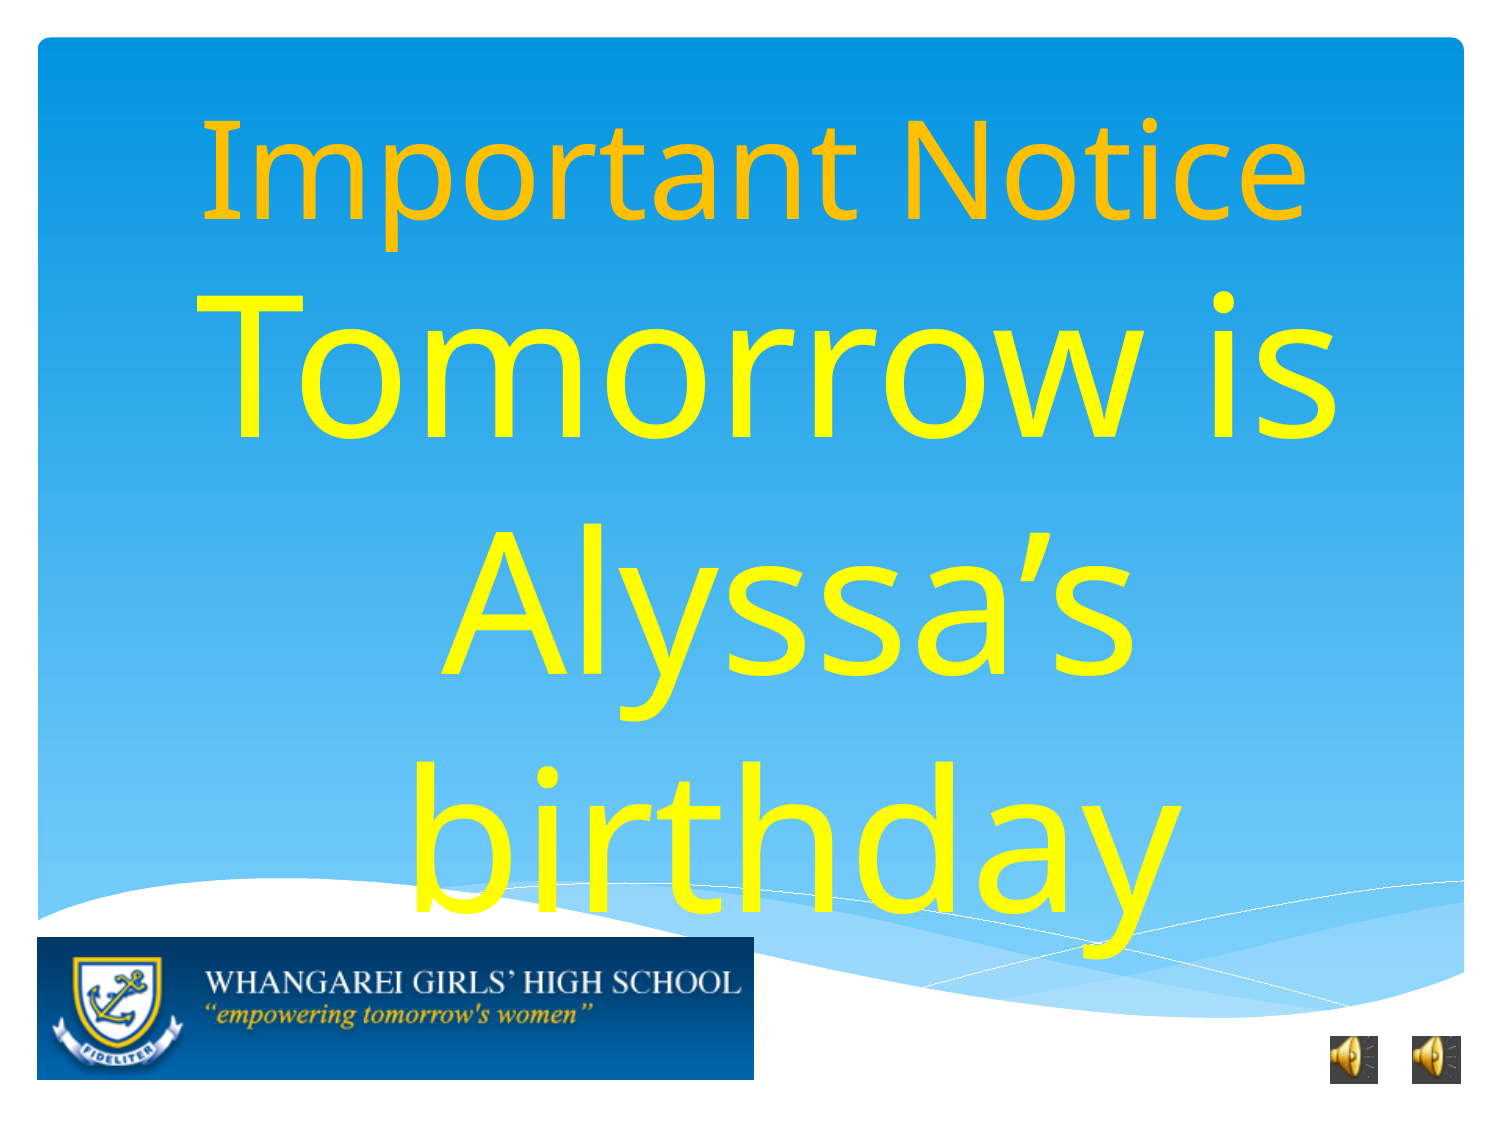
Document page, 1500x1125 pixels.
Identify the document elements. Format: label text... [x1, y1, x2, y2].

picture [37, 937, 754, 1080]
picture [1328, 1034, 1380, 1086]
text_box Tomorrow is Alyssa’s birthday [149, 231, 1391, 963]
text_box Important Notice [149, 37, 1362, 255]
picture [1411, 1034, 1462, 1086]
